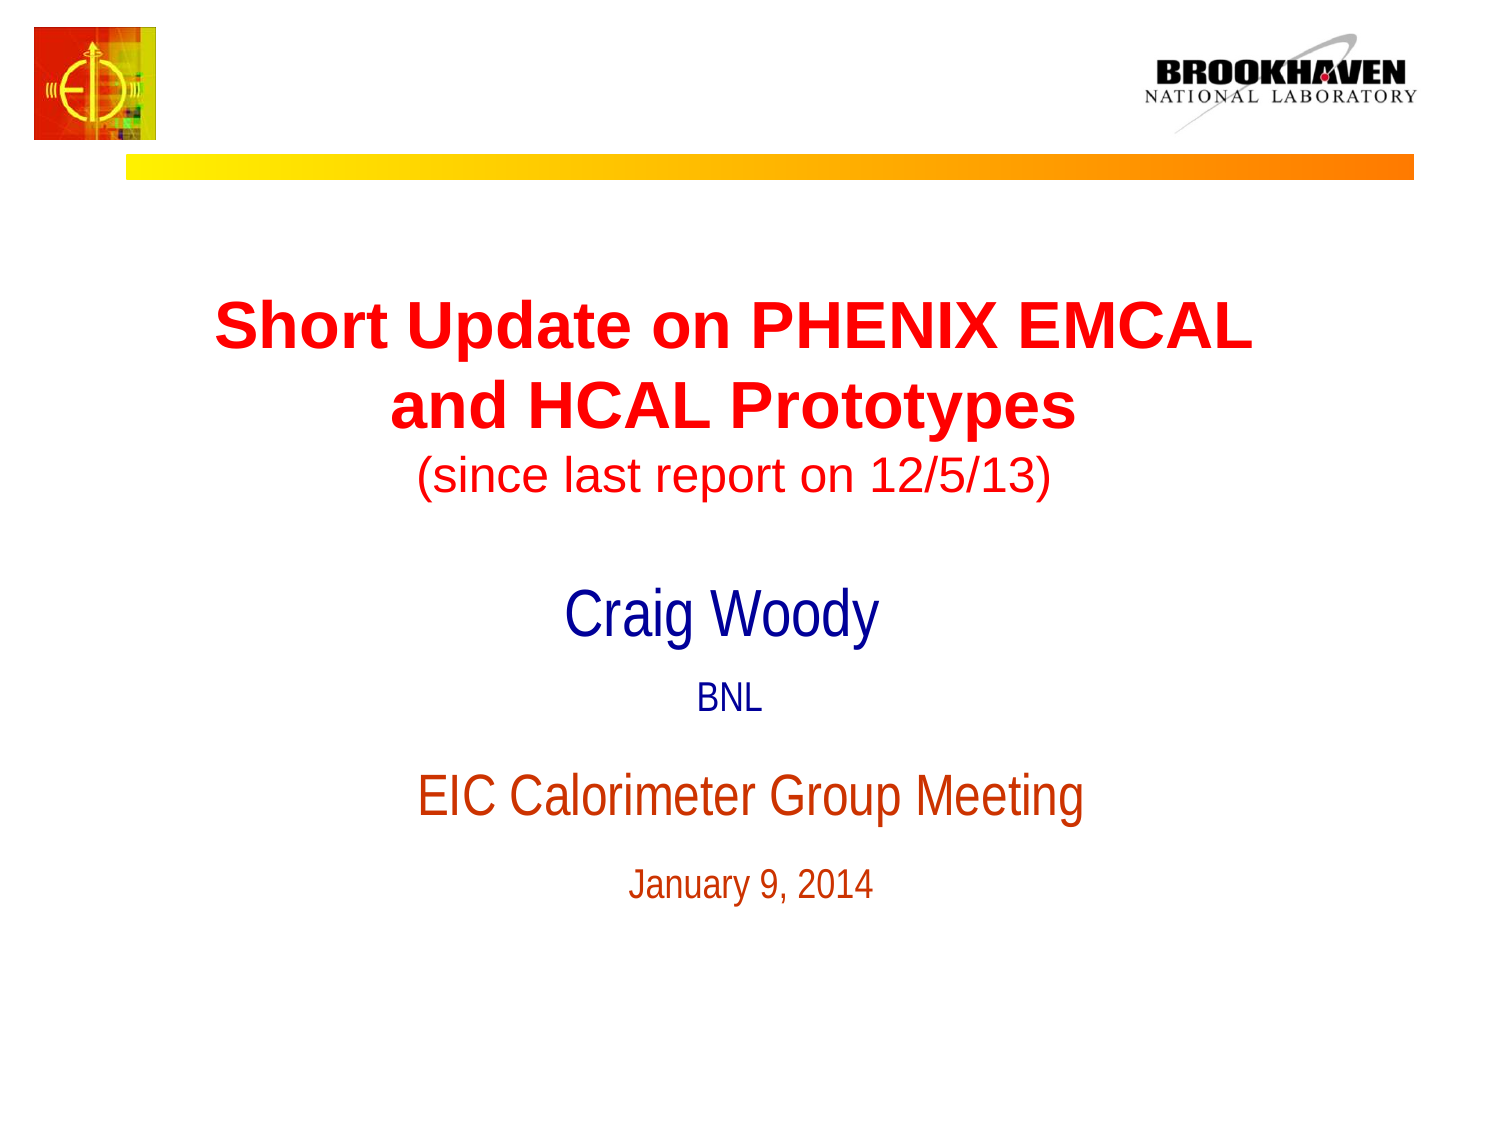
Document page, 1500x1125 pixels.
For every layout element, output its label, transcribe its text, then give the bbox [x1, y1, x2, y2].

text_box Short Update on PHENIX EMCAL and HCAL Prototypes (since last report on 12/5/13) [187, 274, 1282, 510]
picture [1137, 27, 1426, 141]
text_box EIC Calorimeter Group Meeting January 9, 2014 [369, 750, 1133, 915]
picture [33, 27, 156, 141]
text_box Craig Woody BNL [417, 562, 1043, 728]
text_box [126, 154, 1414, 180]
